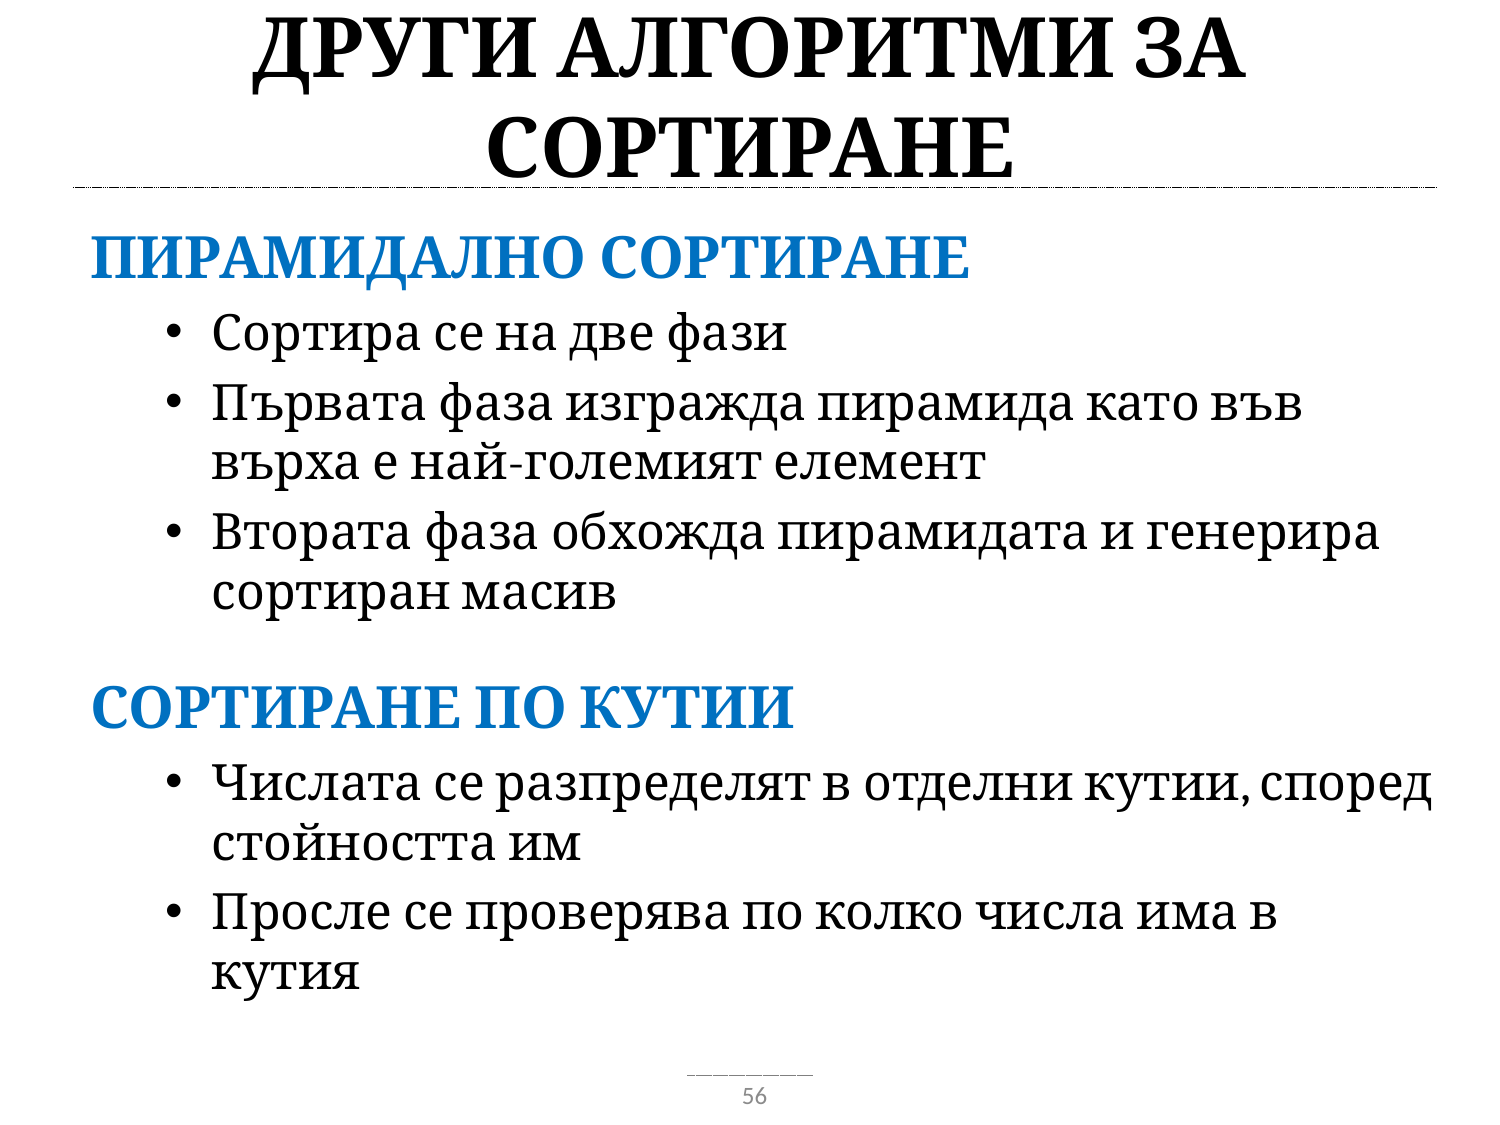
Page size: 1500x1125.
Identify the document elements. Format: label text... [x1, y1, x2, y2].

slide_number 56 [579, 1065, 930, 1125]
list Пирамидално сортиране Сортира се на две фази Първата фаза изгражда пирамида като във върха е най-големият елемент Втората фаза обхожда пирамидата и генерира сортиран масив Сортиране по кутии Числата се разпределят в отделни кутии, според стойността им Просле се проверява по колко числа има в кутия [75, 212, 1450, 1063]
title Други алгоритми за сортиране [0, 0, 1500, 188]
